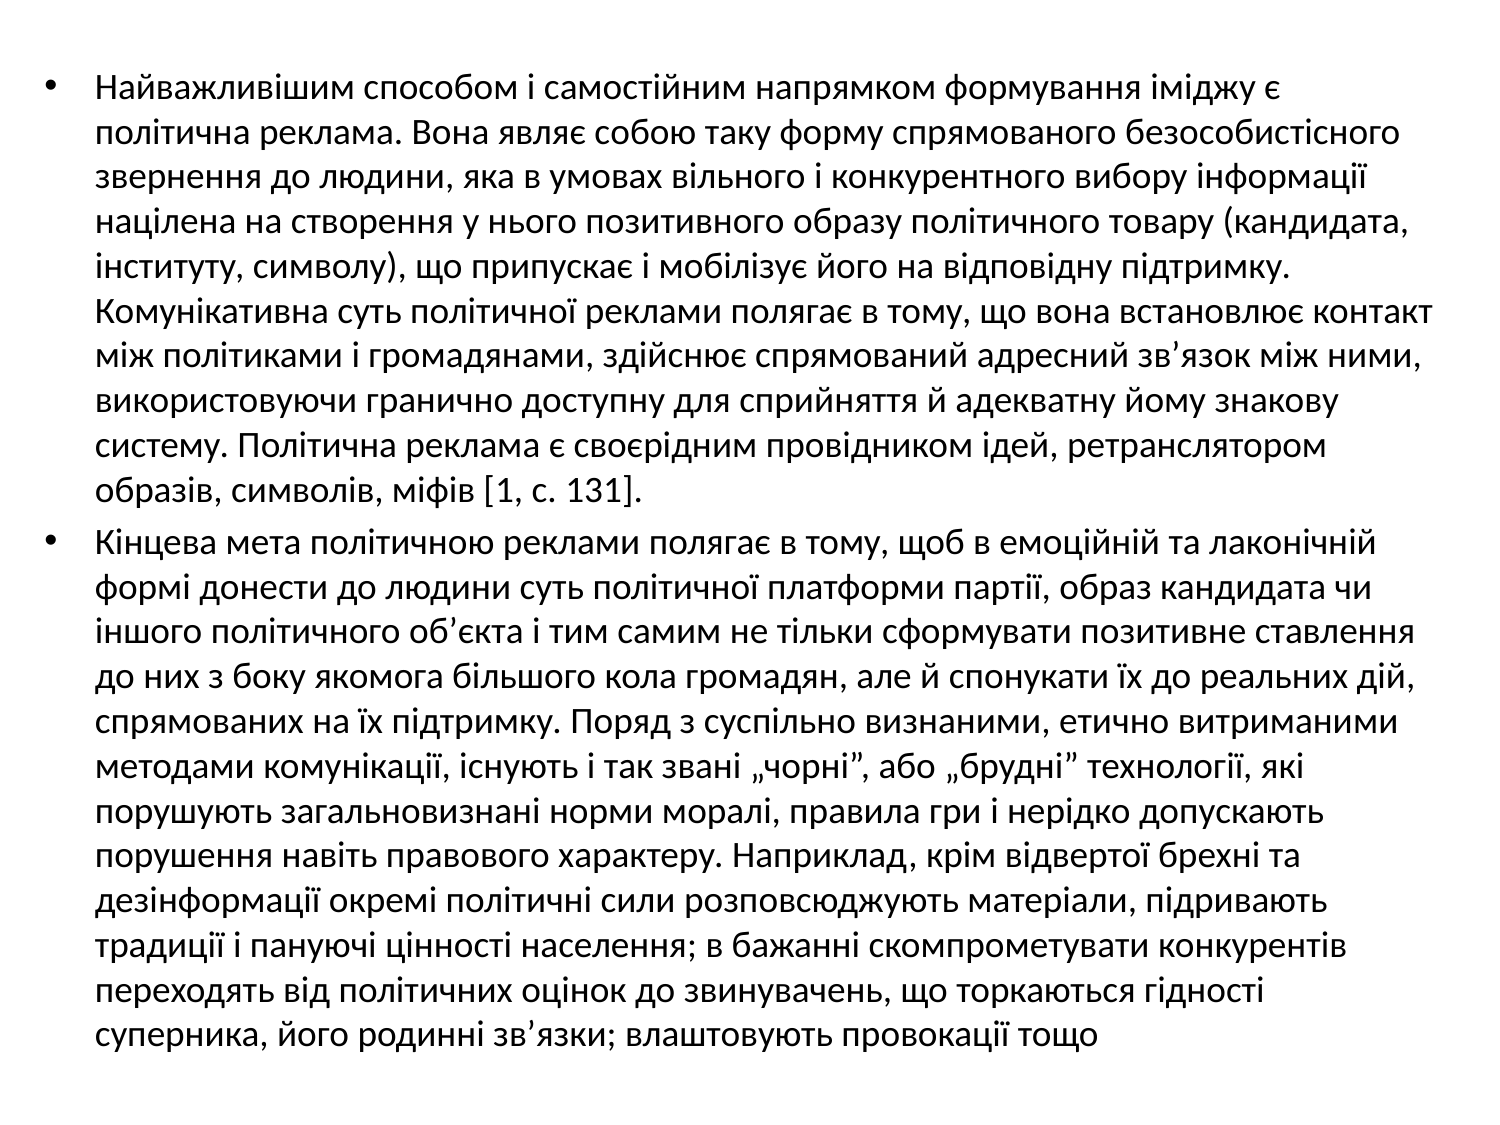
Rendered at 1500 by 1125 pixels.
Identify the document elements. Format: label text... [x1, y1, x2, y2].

list Найважливішим способом і самостійним напрямком формування іміджу є політична реклама. Вона являє собою таку форму спрямованого безособистісного звернення до людини, яка в умовах вільного і конкурентного вибору інформації націлена на створення у нього позитивного образу політичного товару (кандидата, інституту, символу), що припускає і мобілізує його на відповідну підтримку. Комунікативна суть політичної реклами полягає в тому, що вона встановлює контакт між політиками і громадянами, здійснює спрямований адресний зв’язок між ними, використовуючи гранично доступну для сприйняття й адекватну йому знакову систему. Політична реклама є своєрідним провідником ідей, ретранслятором образів, символів, міфів [1, с. 131]. Кінцева мета політичною реклами полягає в тому, щоб в емоційній та лаконічній формі донести до людини суть політичної платформи партії, образ кандидата чи іншого політичного об’єкта і тим самим не тільки сформувати позитивне ставлення до них з боку якомога більшого кола громадян, але й спонукати їх до реальних дій, спрямованих на їх підтримку. Поряд з суспільно визнаними, етично витриманими методами комунікації, існують і так звані „чорні”, або „брудні” технології, які порушують загальновизнані норми моралі, правила гри і нерідко допускають порушення навіть правового характеру. Наприклад, крім відвертої брехні та дезінформації окремі політичні сили розповсюджують матеріали, підривають традиції і пануючі цінності населення; в бажанні скомпрометувати конкурентів переходять від політичних оцінок до звинувачень, що торкаються гідності суперника, його родинні зв’язки; влаштовують провокації тощо [29, 54, 1459, 1083]
